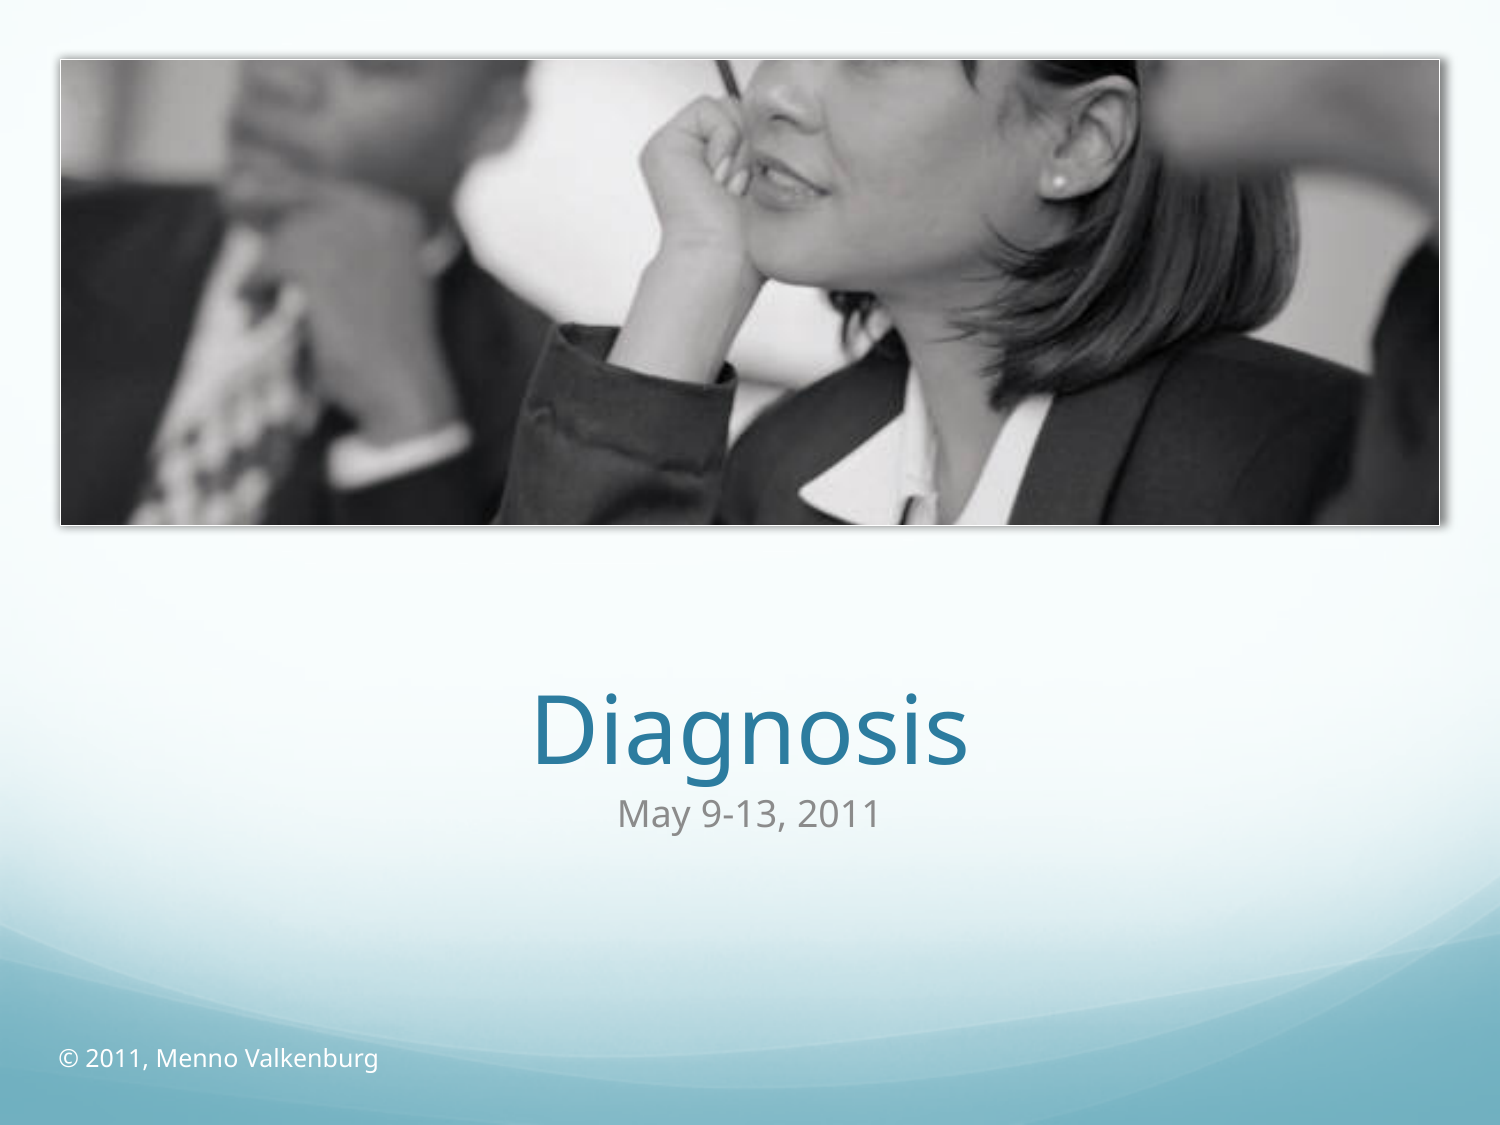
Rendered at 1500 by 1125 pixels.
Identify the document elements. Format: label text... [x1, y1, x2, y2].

title Diagnosis [59, 549, 1441, 782]
subtitle May 9-13, 2011 [59, 782, 1441, 943]
picture [60, 59, 1440, 526]
footer © 2011, Menno Valkenburg [43, 1029, 838, 1090]
